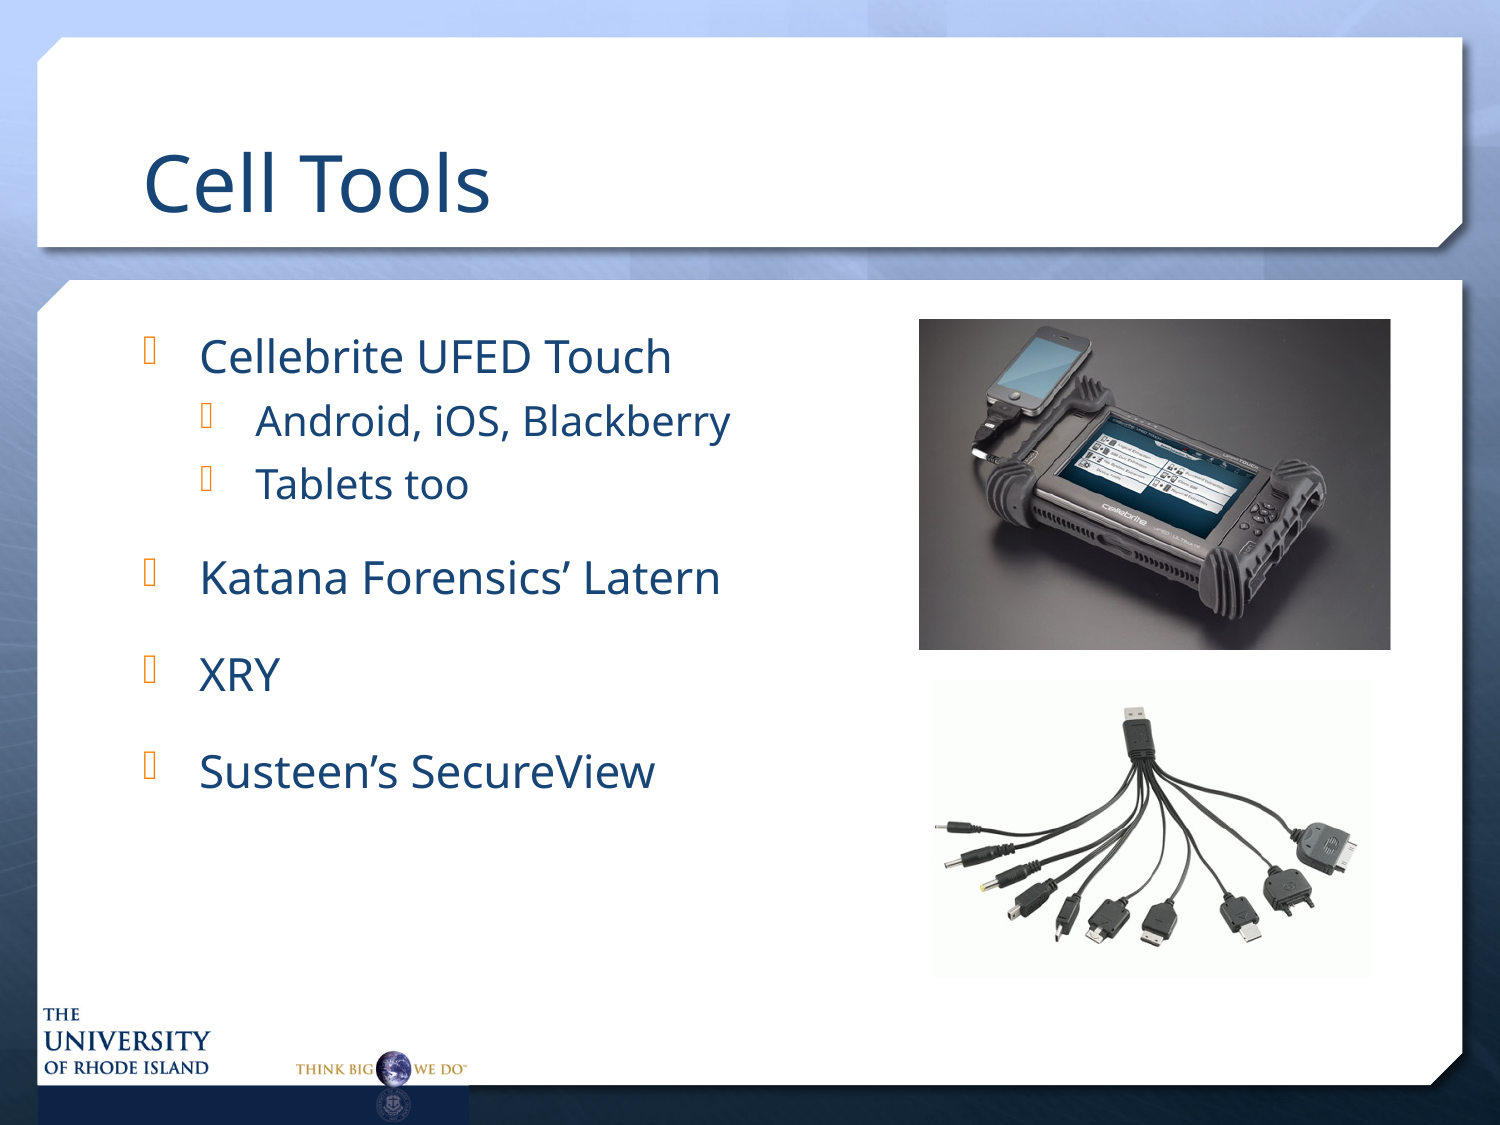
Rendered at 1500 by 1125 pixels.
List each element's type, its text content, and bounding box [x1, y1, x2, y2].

picture [918, 319, 1392, 651]
list Cellebrite UFED Touch Android, iOS, Blackberry Tablets too Katana Forensics’ Latern XRY Susteen’s SecureView [127, 319, 1372, 978]
picture [932, 680, 1373, 978]
title Cell Tools [127, 48, 1372, 236]
picture [38, 1004, 469, 1125]
